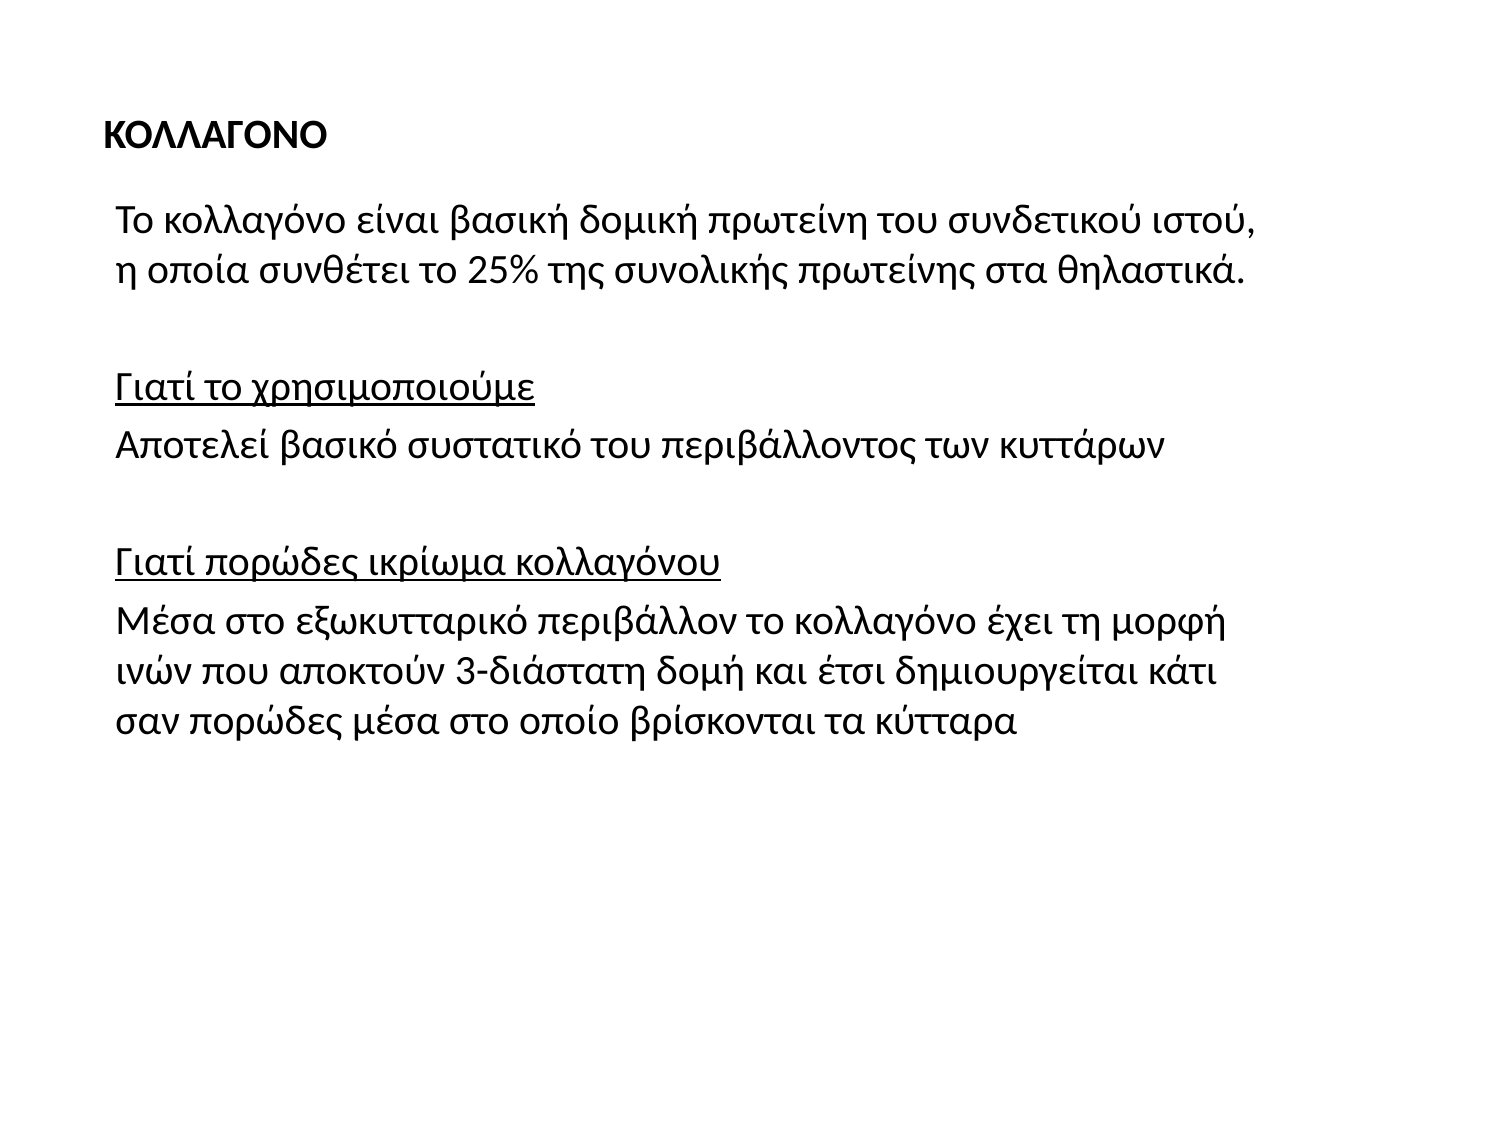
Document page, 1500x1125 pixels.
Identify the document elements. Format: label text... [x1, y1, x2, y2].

subtitle Το κολλαγόνο είναι βασική δομική πρωτείνη του συνδετικού ιστού, η οποία συνθέτει το 25% της συνολικής πρωτείνης στα θηλαστικά. Γιατί το χρησιμοποιούμε Αποτελεί βασικό συστατικό του περιβάλλοντος των κυττάρων Γιατί πορώδες ικρίωμα κολλαγόνου Μέσα στο εξωκυτταρικό περιβάλλον το κολλαγόνο έχει τη μορφή ινών που αποκτούν 3-διάστατη δομή και έτσι δημιουργείται κάτι σαν πορώδες μέσα στο οποίο βρίσκονται τα κύτταρα [100, 184, 1294, 1035]
title ΚΟΛΛΑΓΟΝΟ [88, 78, 1364, 185]
